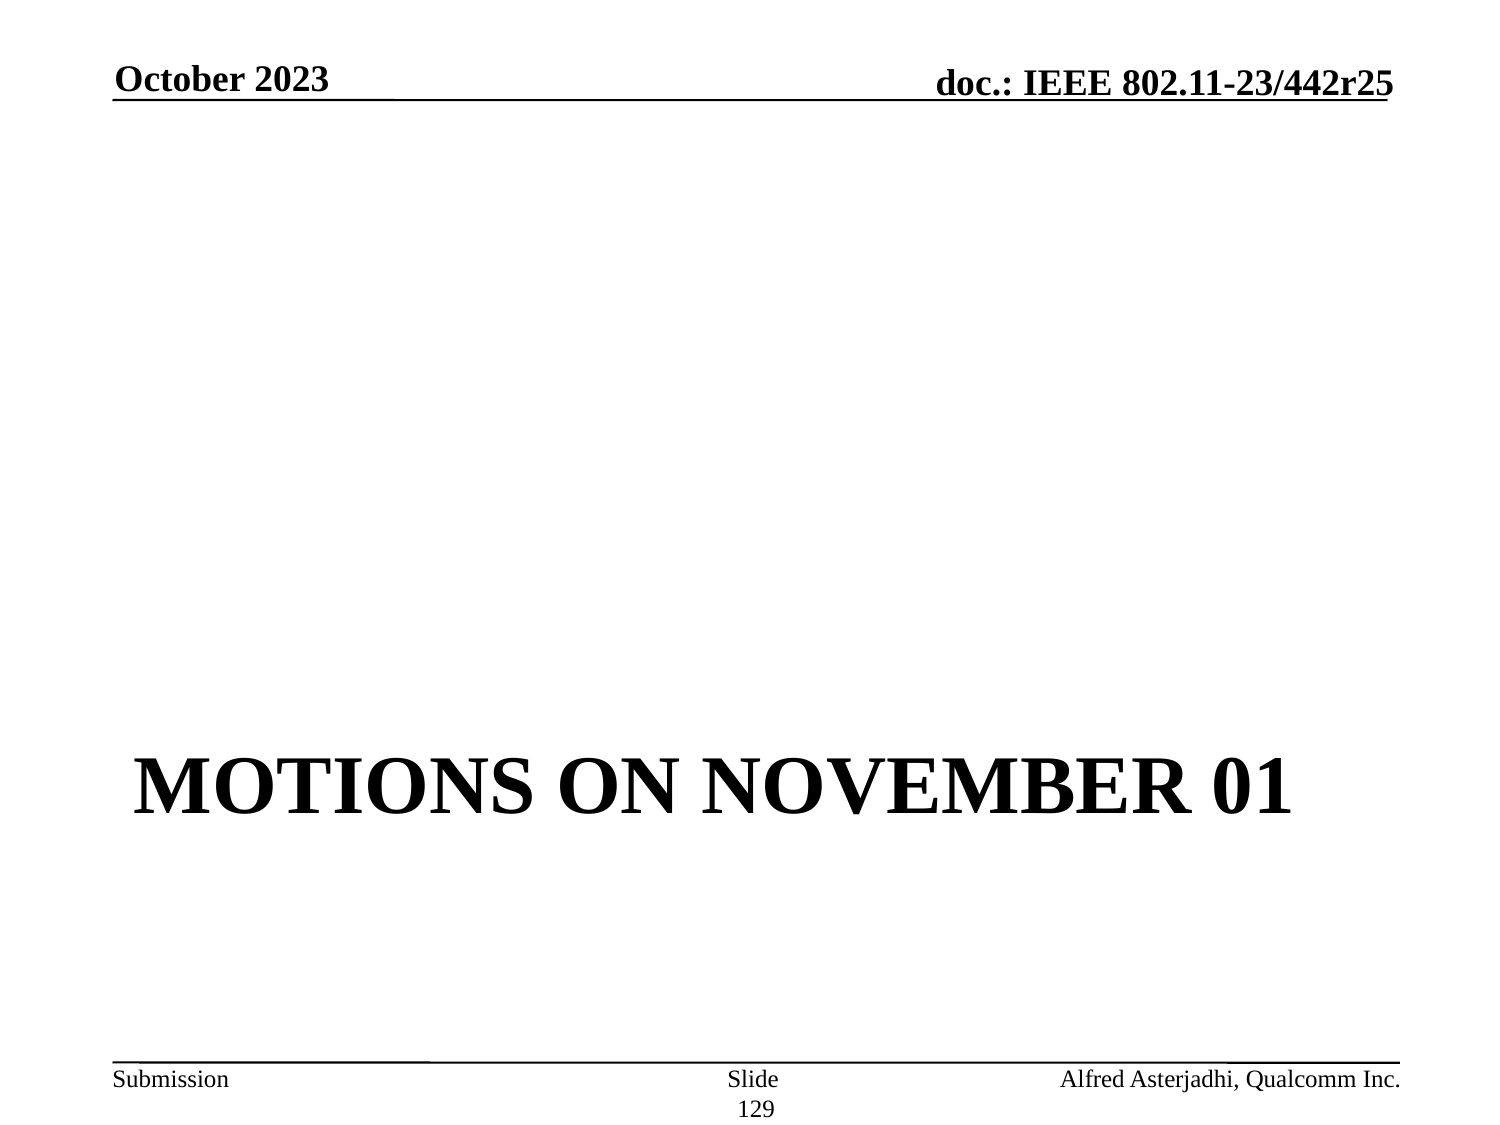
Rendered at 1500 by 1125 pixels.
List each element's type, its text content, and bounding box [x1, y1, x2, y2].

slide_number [114, 54, 423, 100]
footer Alfred Asterjadhi, Qualcomm Inc. [878, 1061, 1402, 1093]
title Motions on November 01 [118, 722, 1394, 947]
slide_number Slide 129 [712, 1061, 800, 1123]
